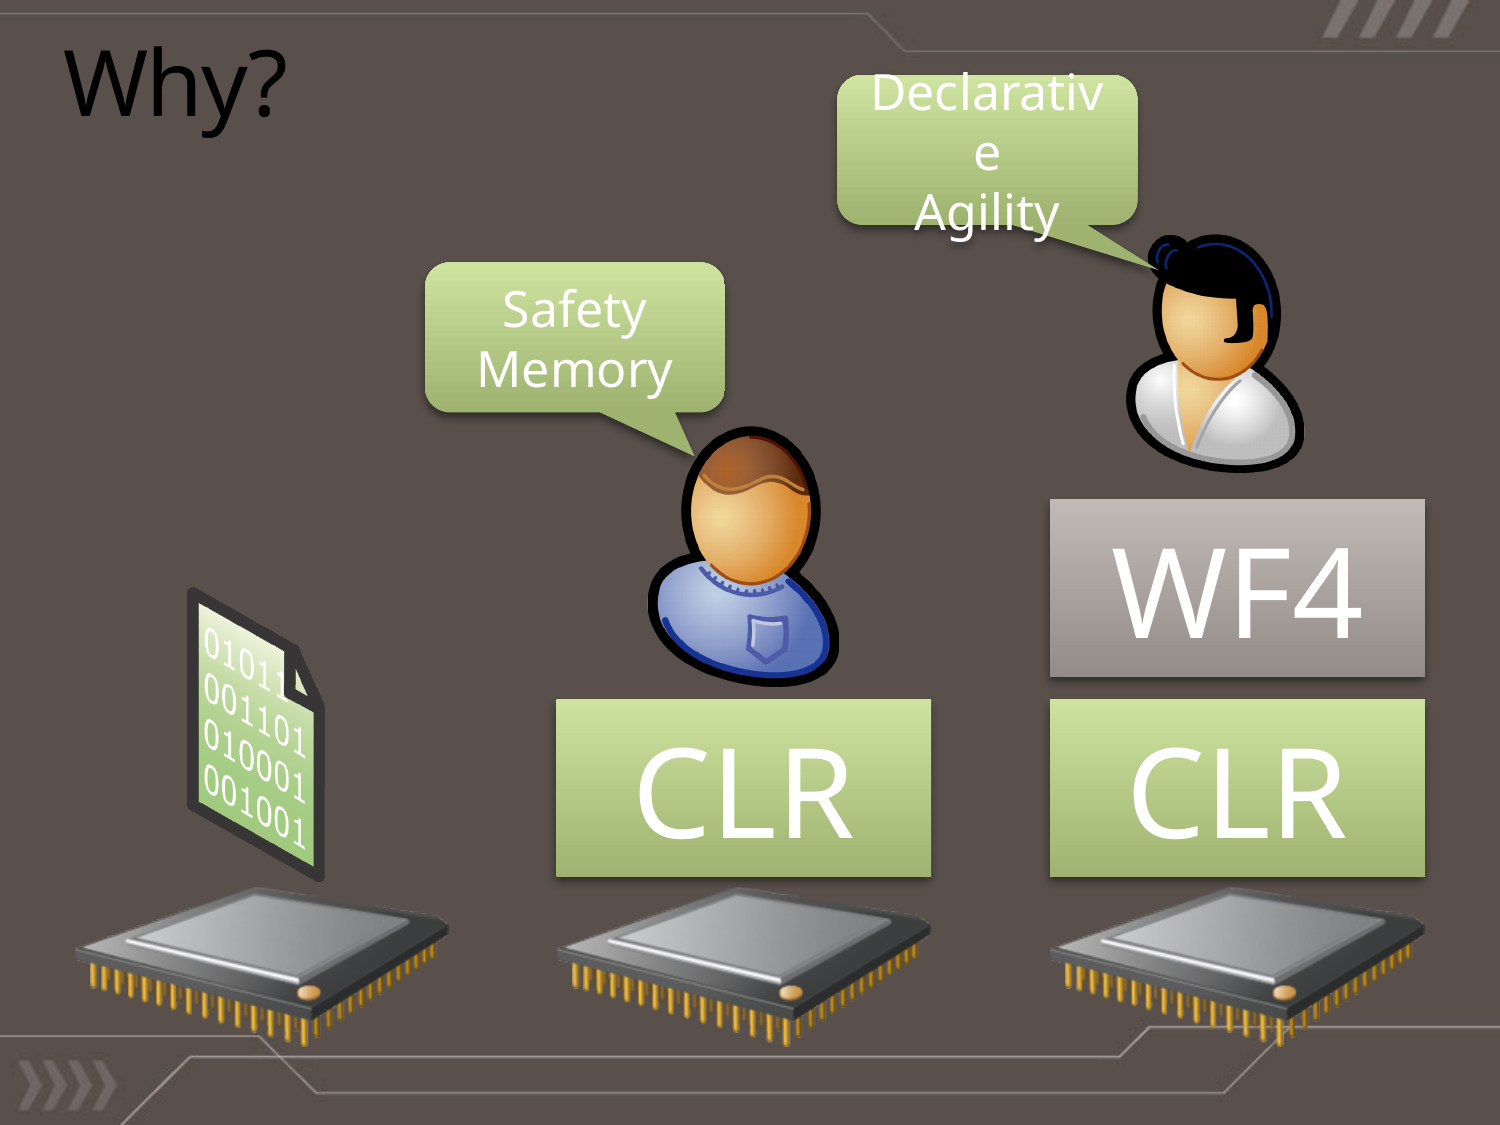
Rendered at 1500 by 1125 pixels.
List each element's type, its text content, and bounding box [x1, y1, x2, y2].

text_box Safety Memory [425, 262, 726, 432]
text_box WF4 [1050, 499, 1426, 677]
text_box CLR [1050, 699, 1426, 877]
text_box Declarative Agility [837, 74, 1138, 258]
picture [0, 0, 1500, 1125]
text_box CLR [556, 699, 932, 877]
title Why? [63, 37, 1436, 138]
